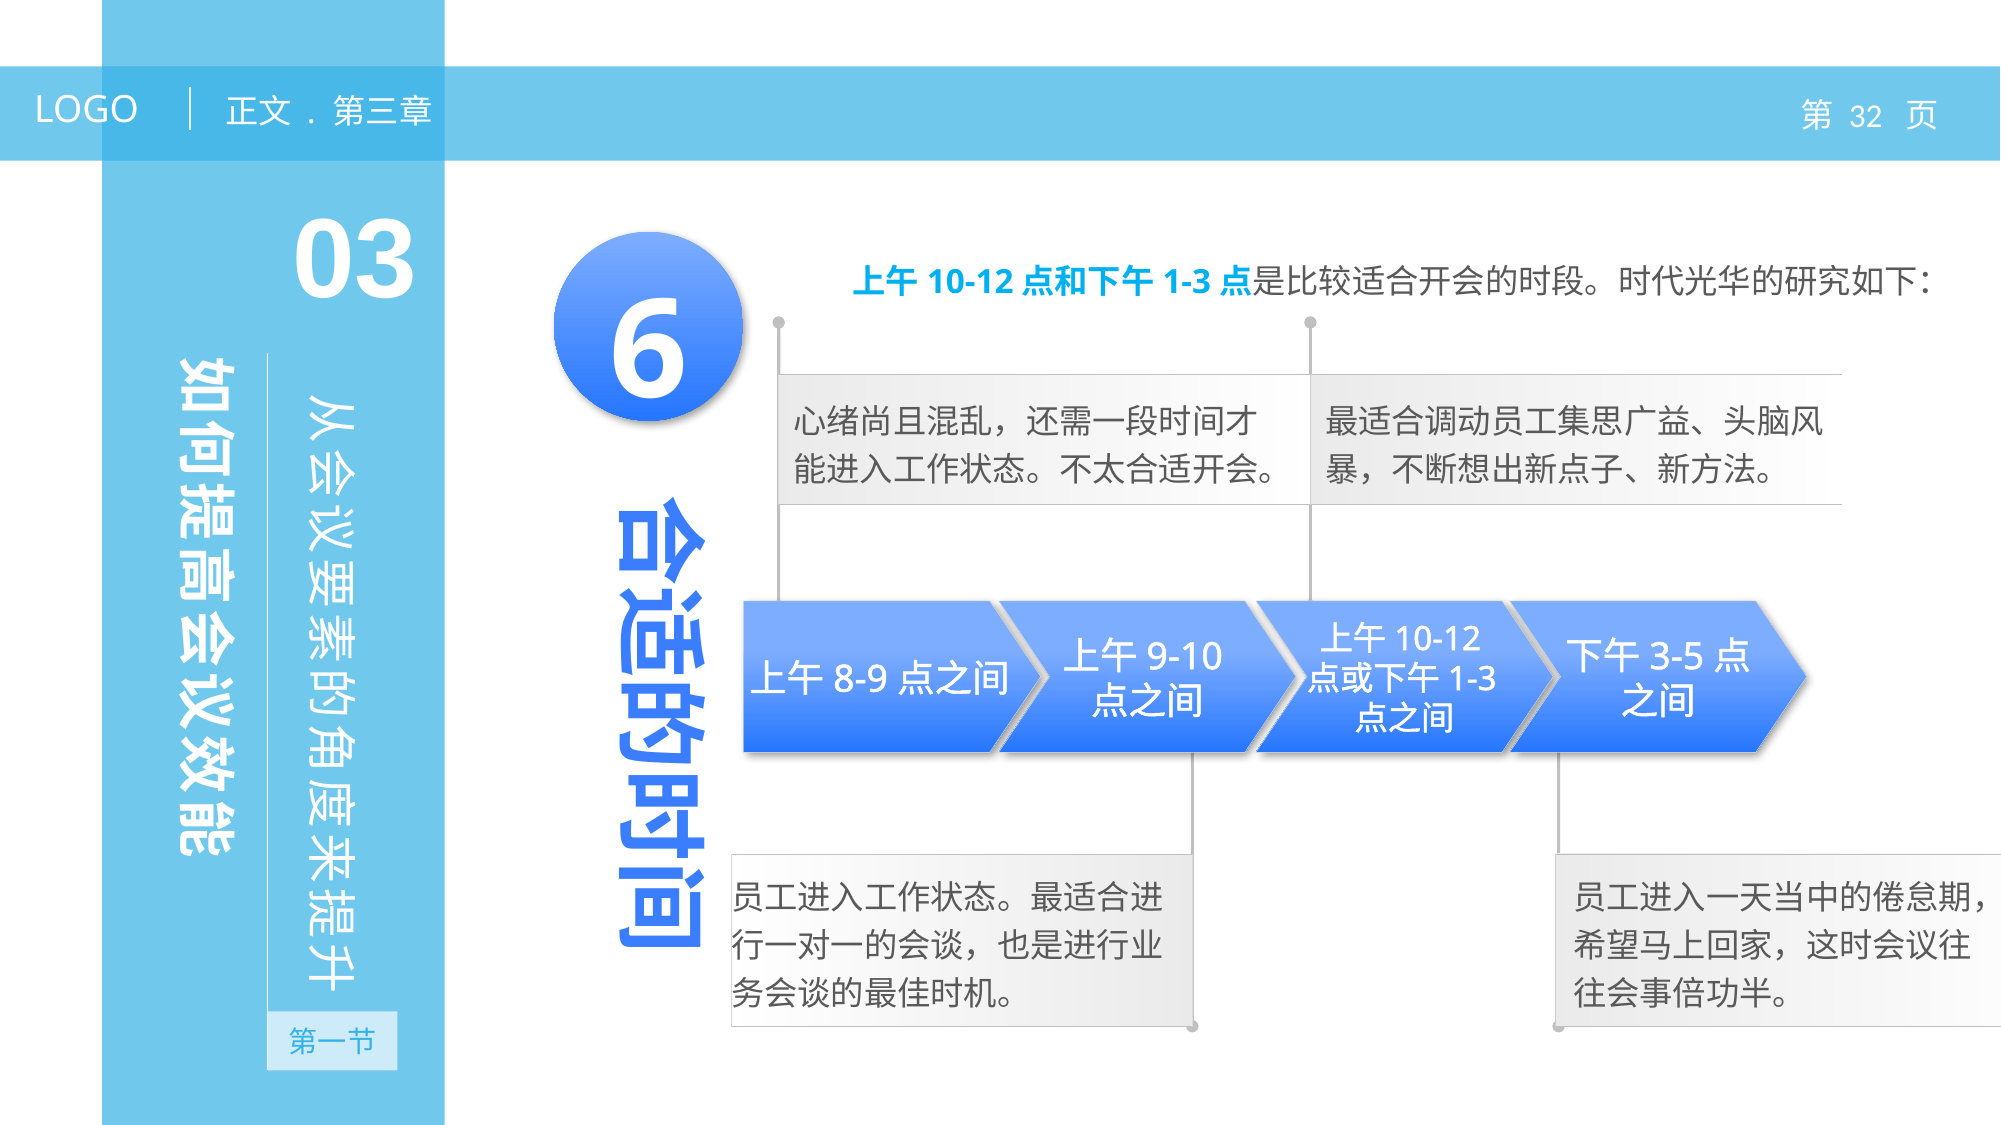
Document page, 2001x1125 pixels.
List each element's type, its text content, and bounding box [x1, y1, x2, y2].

text_box 合适的时间 [584, 479, 720, 988]
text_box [1310, 322, 1843, 559]
text_box 上午10-12点或下午1-3点之间 [1255, 600, 1554, 753]
text_box [772, 316, 785, 326]
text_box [1555, 822, 2000, 1059]
text_box 上午8-9点之间 [743, 600, 1041, 753]
text_box 上午10-12点和下午1-3点是比较适合开会的时段。时代光华的研究如下： [837, 244, 1949, 308]
text_box 下午3-5点之间 [1509, 600, 1807, 753]
text_box 6 [553, 231, 744, 421]
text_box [778, 322, 1307, 559]
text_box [716, 822, 1193, 1059]
text_box [1304, 316, 1316, 320]
text_box 上午9-10点之间 [998, 600, 1296, 753]
